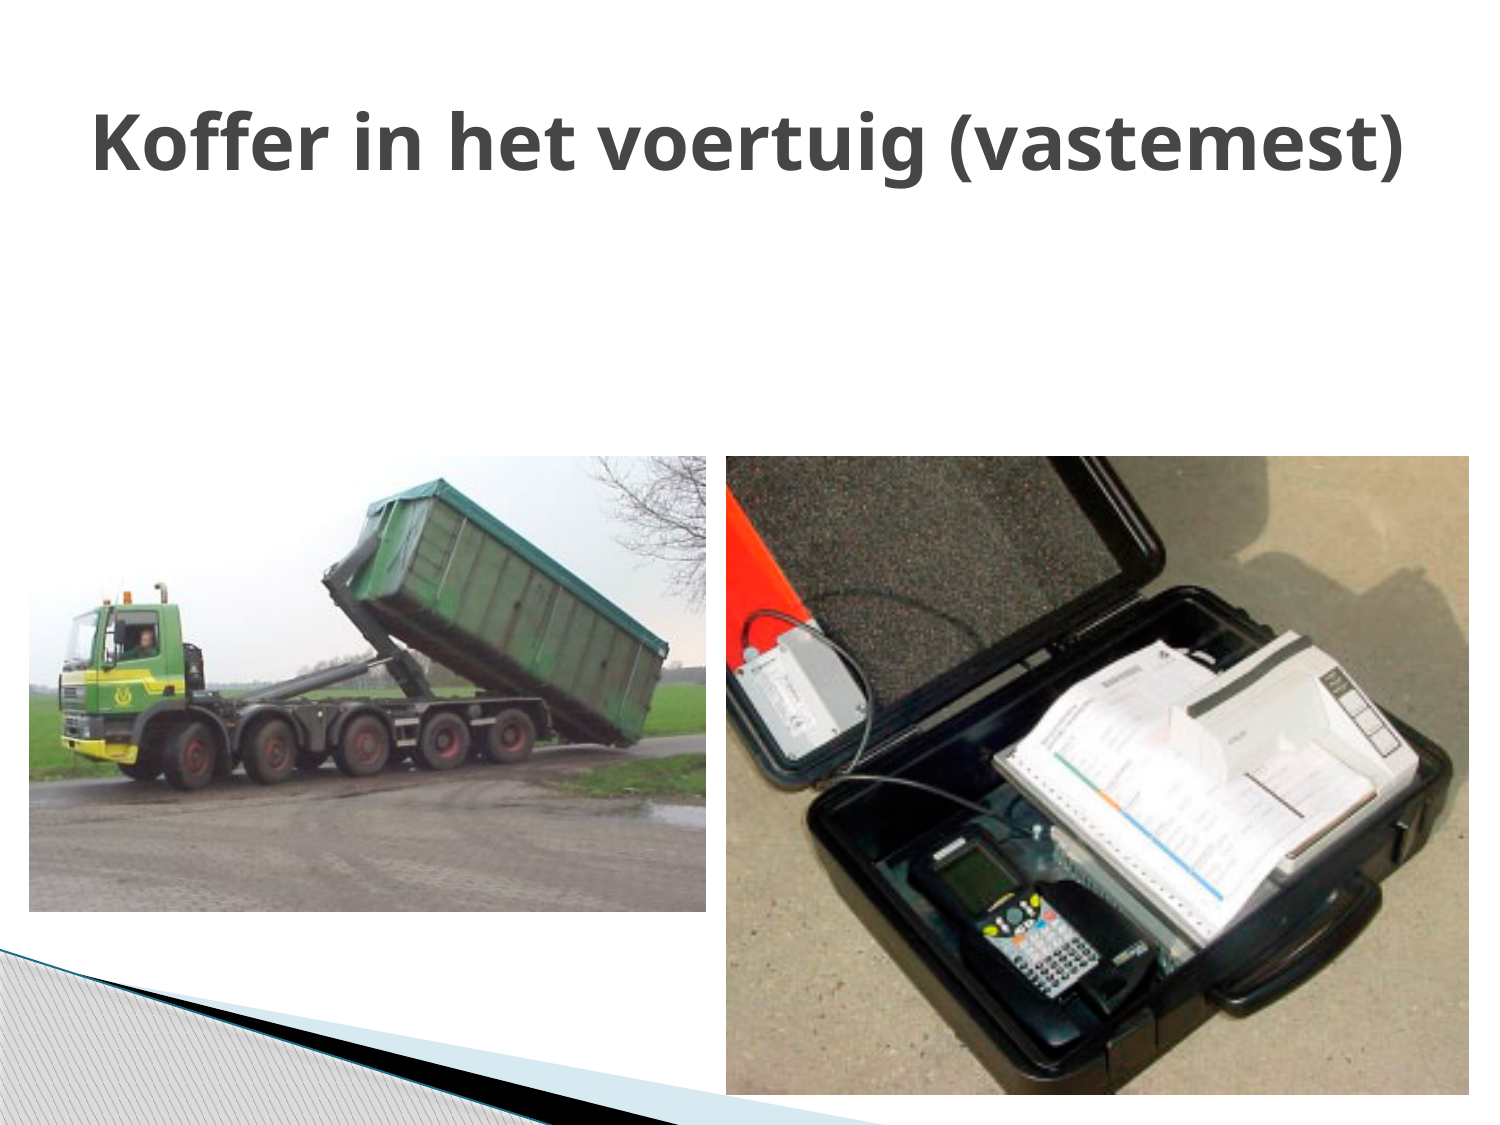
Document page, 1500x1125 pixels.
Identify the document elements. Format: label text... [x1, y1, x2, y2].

picture [29, 455, 706, 913]
title Koffer in het voertuig (vastemest) [75, 45, 1425, 233]
picture [726, 455, 1469, 1095]
